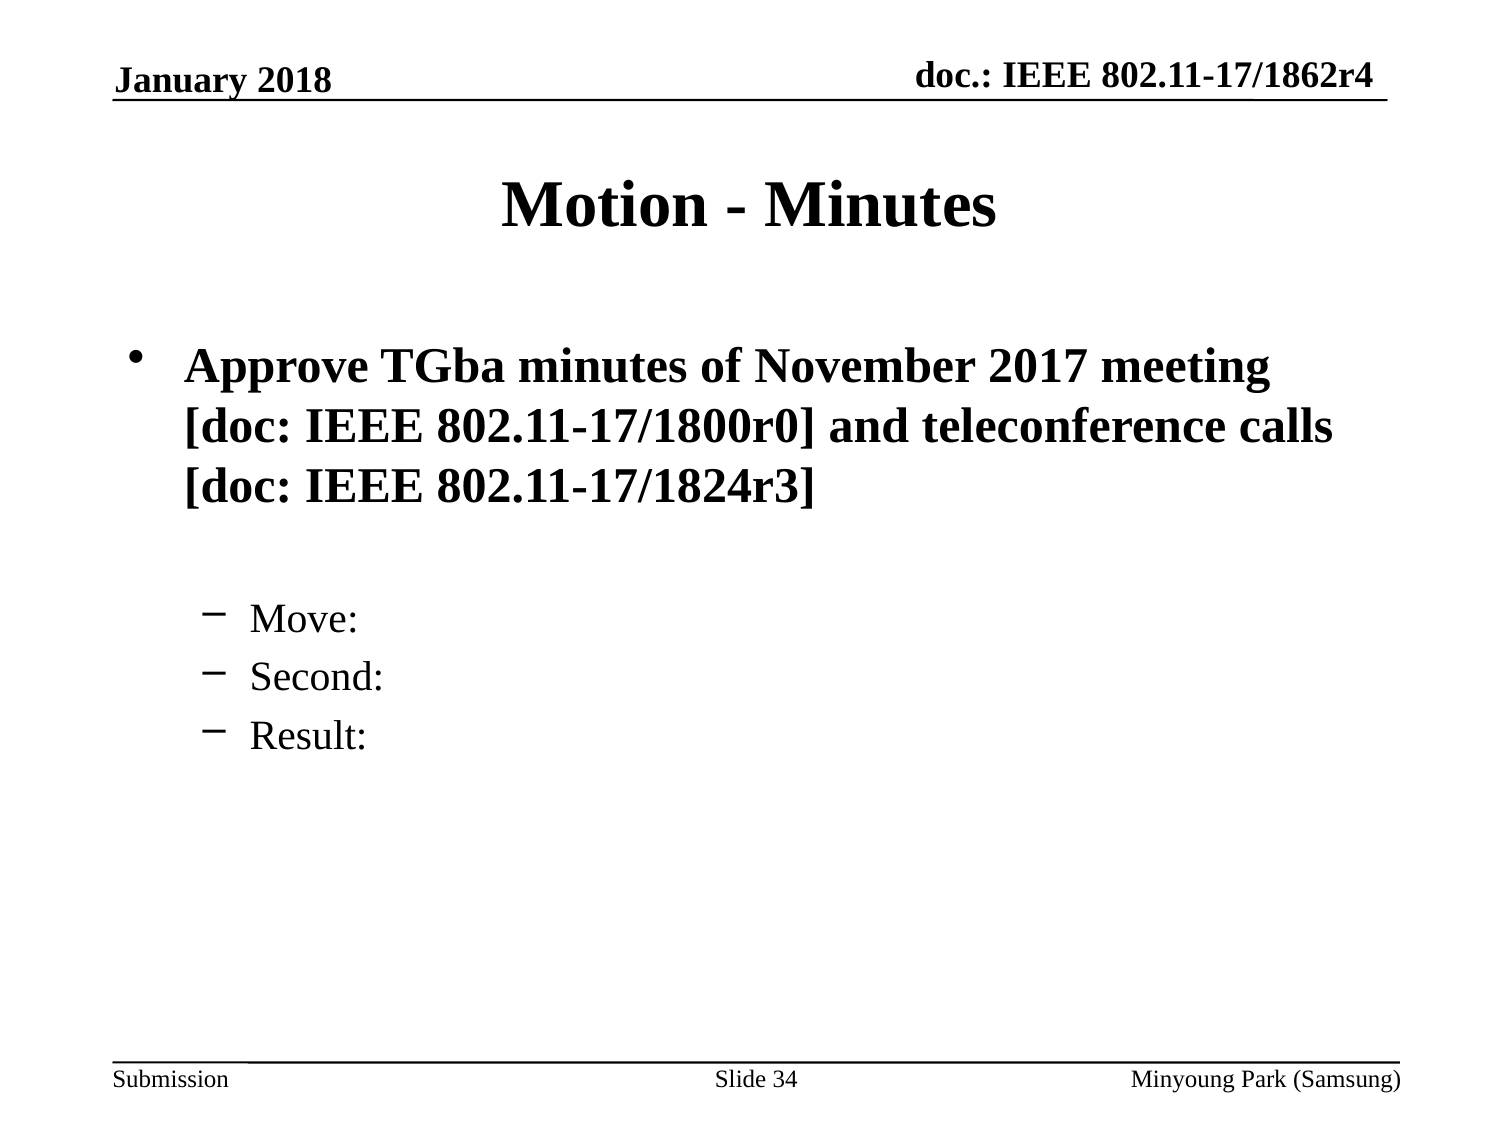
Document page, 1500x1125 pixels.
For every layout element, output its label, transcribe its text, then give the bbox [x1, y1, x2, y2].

footer Minyoung Park (Samsung) [949, 1061, 1402, 1093]
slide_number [114, 54, 335, 101]
list Approve TGba minutes of November 2017 meeting [doc: IEEE 802.11-17/1800r0] and teleconference calls [doc: IEEE 802.11-17/1824r3] Move: Second: Result: [112, 324, 1388, 1000]
slide_number Slide 34 [712, 1061, 800, 1093]
title Motion - Minutes [112, 112, 1388, 288]
